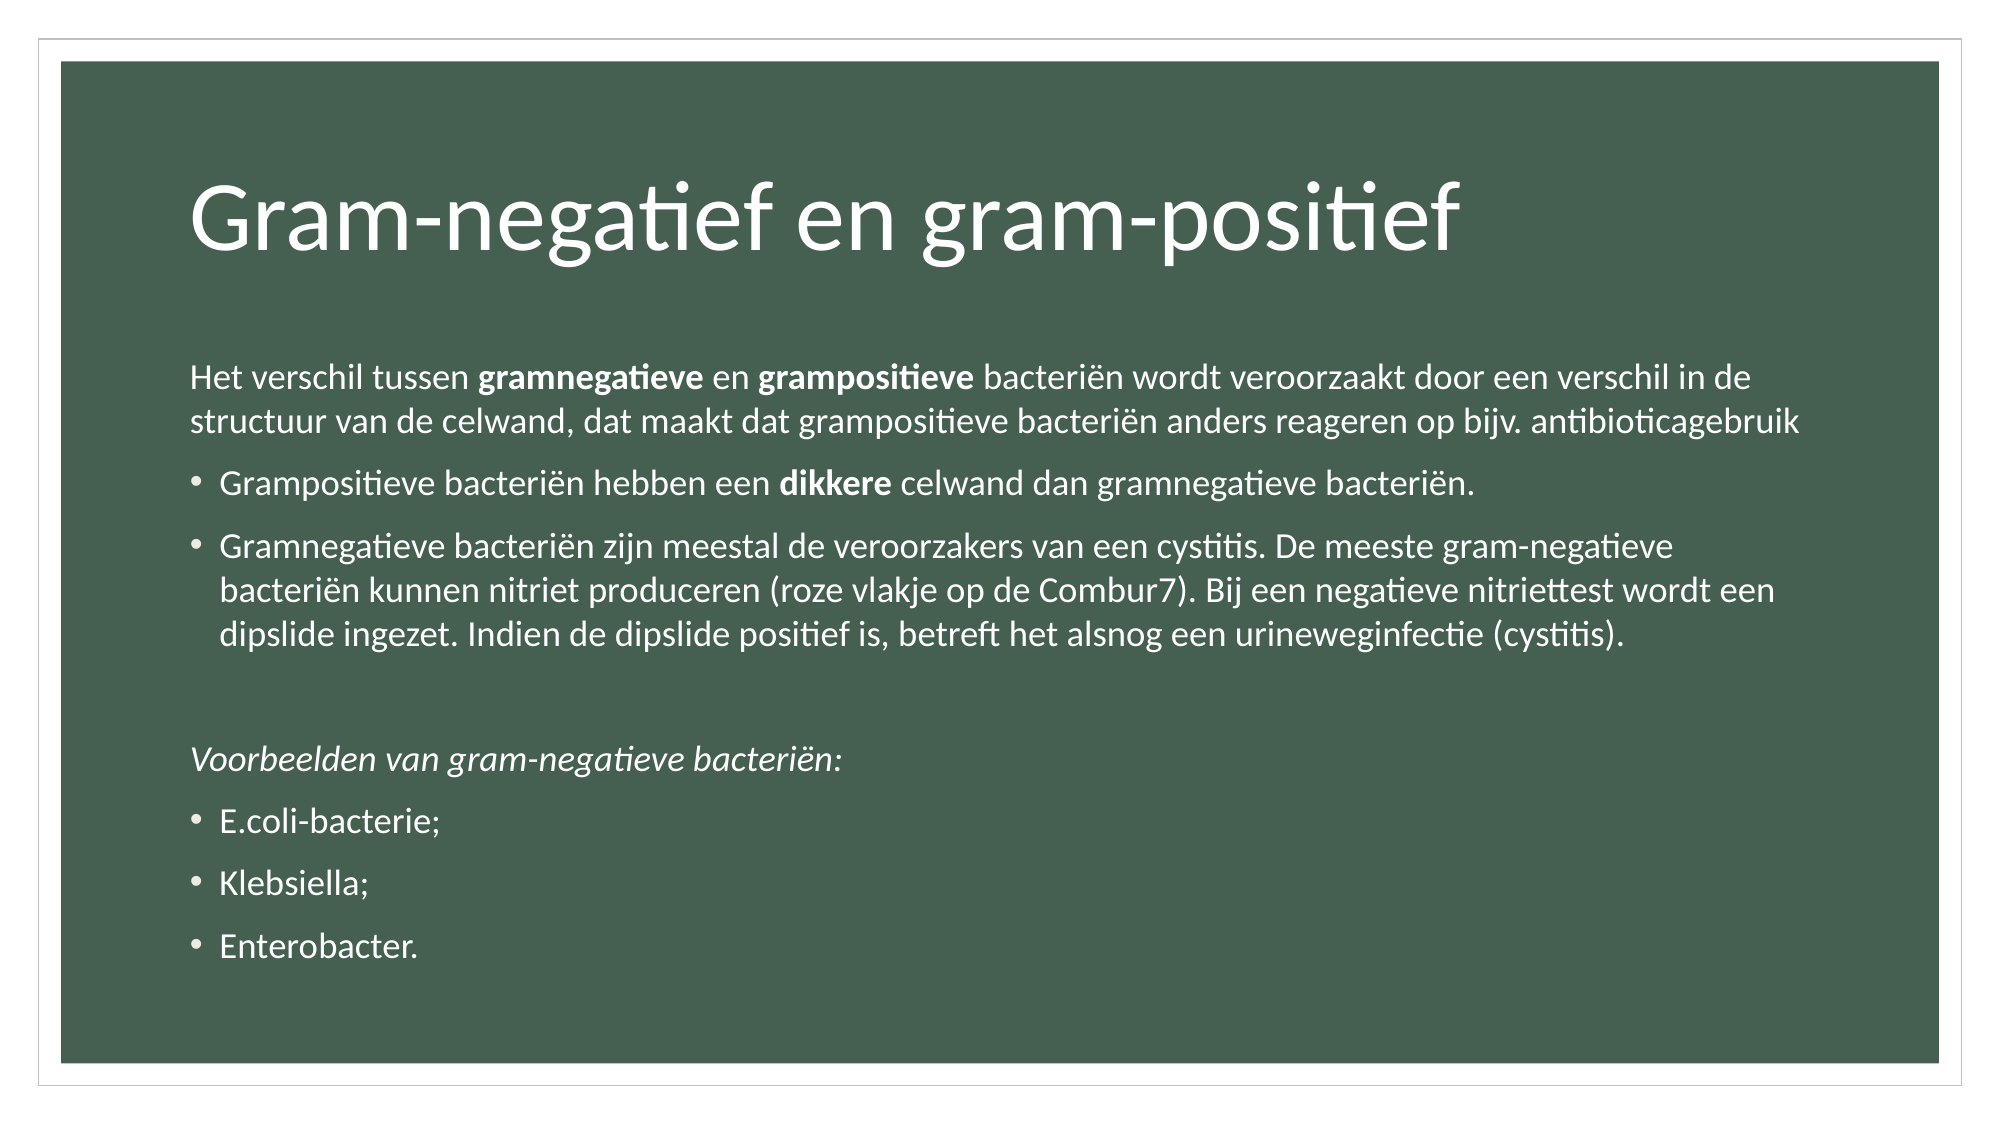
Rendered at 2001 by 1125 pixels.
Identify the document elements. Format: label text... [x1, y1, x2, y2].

list Het verschil tussen gramnegatieve en grampositieve bacteriën wordt veroorzaakt door een verschil in de structuur van de celwand, dat maakt dat grampositieve bacteriën anders reageren op bijv. antibioticagebruik Grampositieve bacteriën hebben een dikkere celwand dan gramnegatieve bacteriën. Gramnegatieve bacteriën zijn meestal de veroorzakers van een cystitis. De meeste gram-negatieve bacteriën kunnen nitriet produceren (roze vlakje op de Combur7). Bij een negatieve nitriettest wordt een dipslide ingezet. Indien de dipslide positief is, betreft het alsnog een urineweginfectie (cystitis). Voorbeelden van gram-negatieve bacteriën: E.coli-bacterie; Klebsiella; Enterobacter. [174, 345, 1825, 990]
title Gram-negatief en gram-positief [174, 105, 1825, 331]
